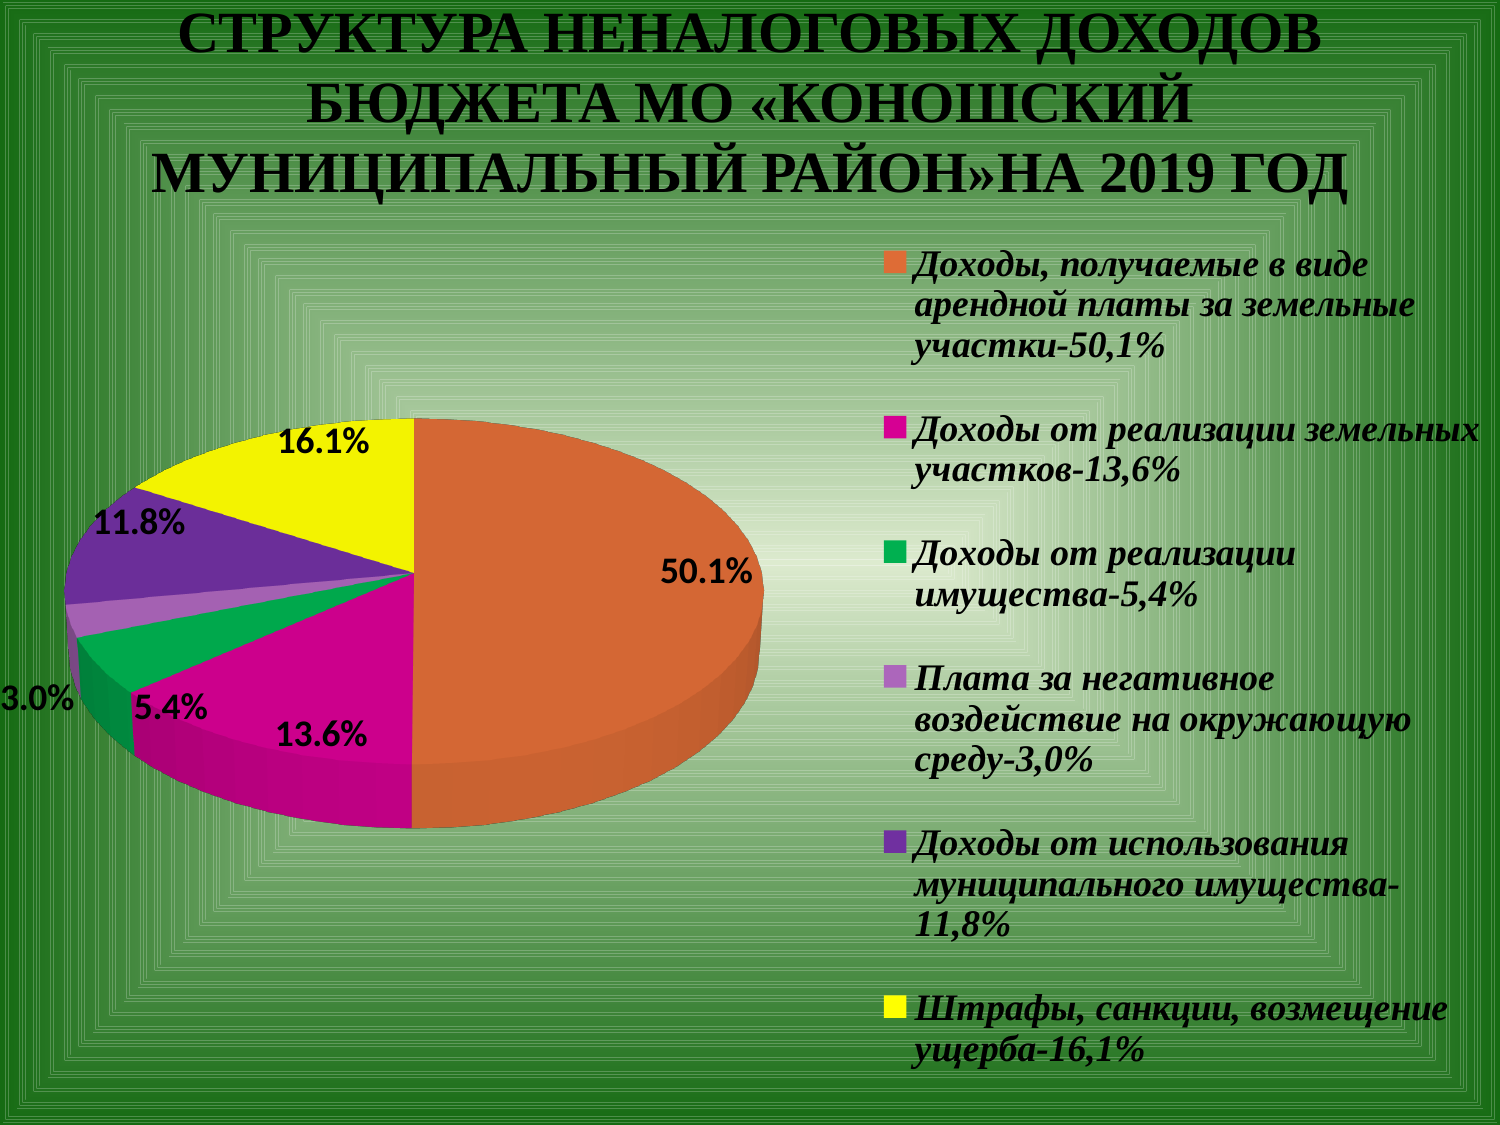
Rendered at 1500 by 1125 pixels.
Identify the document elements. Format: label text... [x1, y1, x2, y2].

title СТРУКТУРА НЕНАЛОГОВЫХ ДОХОДОВ БЮДЖЕТА МО «КОНОШСКИЙ МУНИЦИПАЛЬНЫЙ РАЙОН»НА 2019 ГОД [75, 0, 1425, 185]
chart [0, 187, 1500, 1125]
